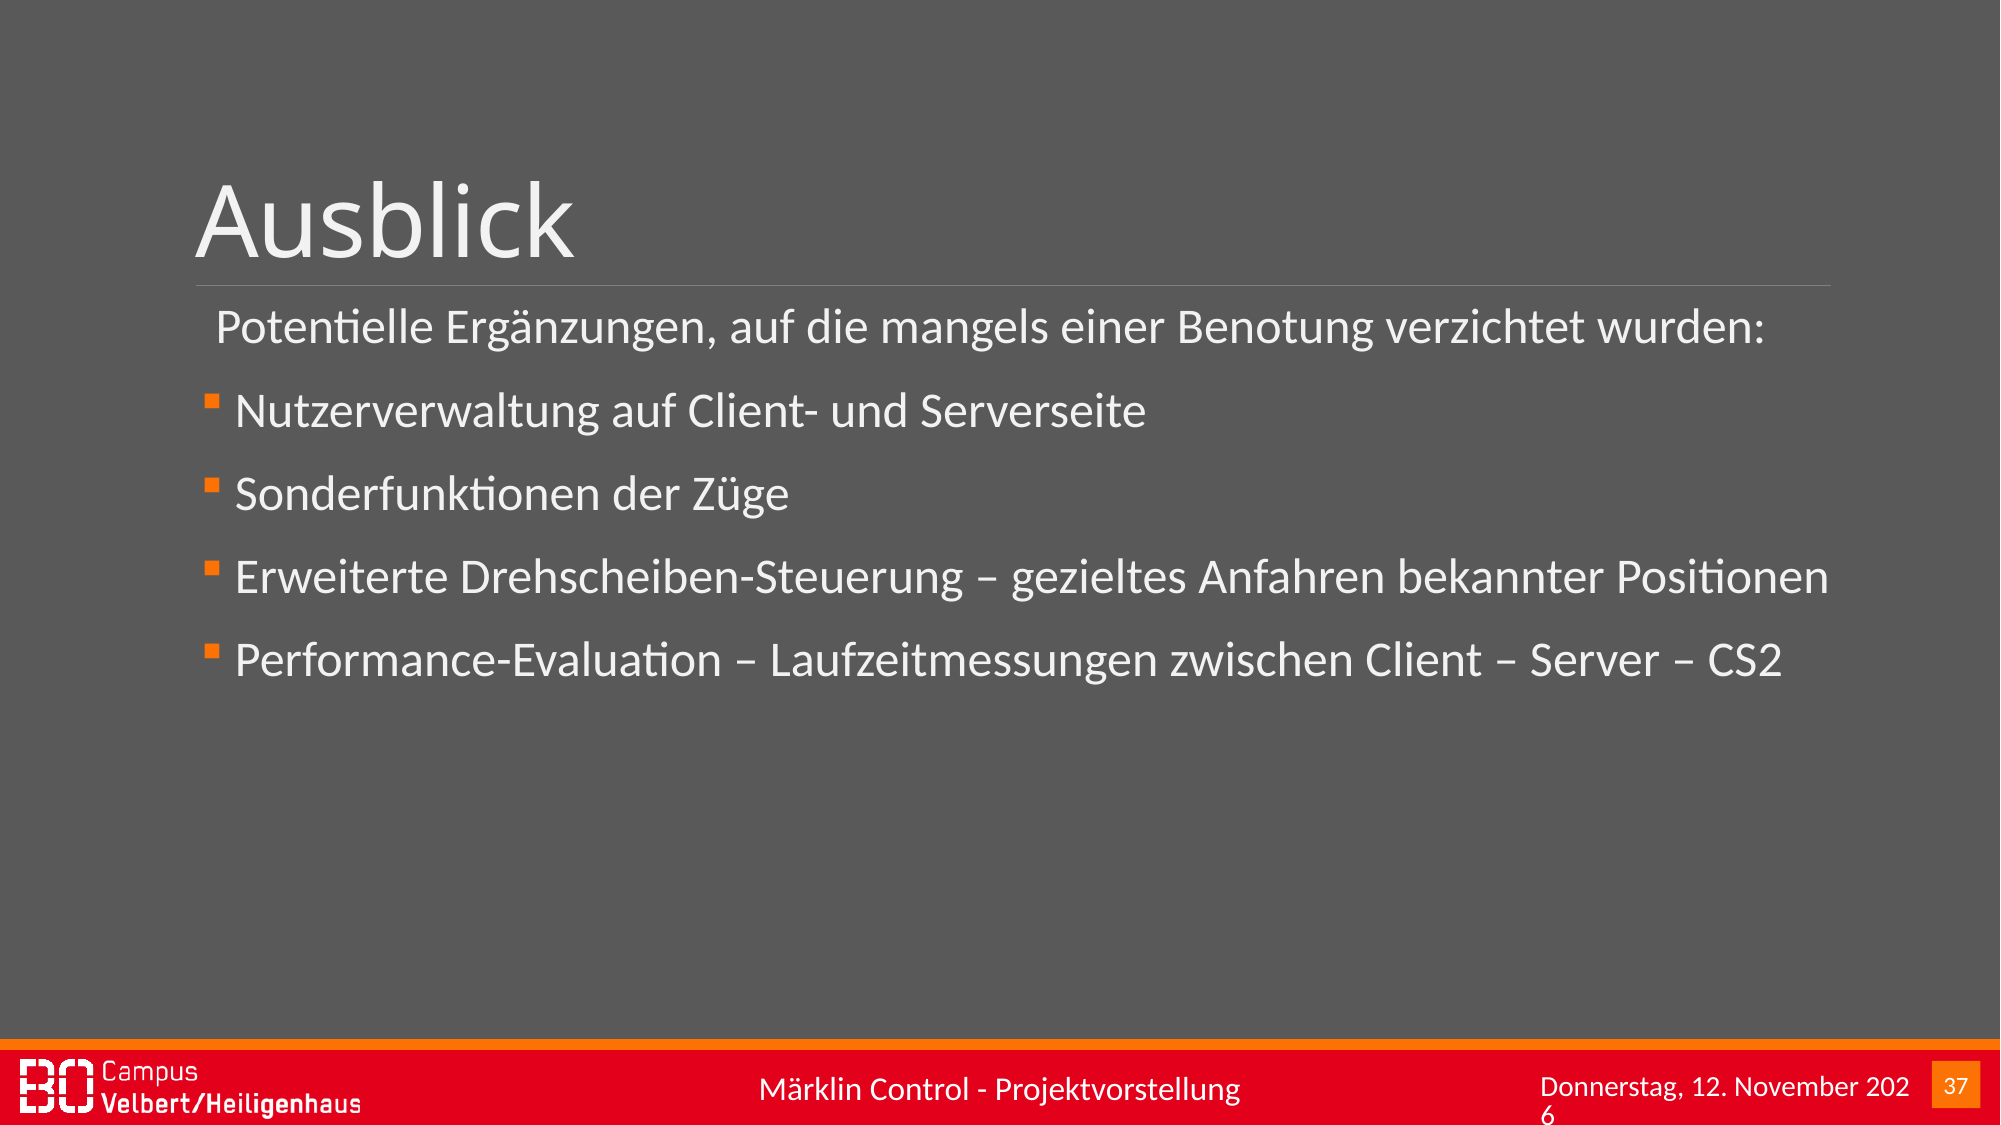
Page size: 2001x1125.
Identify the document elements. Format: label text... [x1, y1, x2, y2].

picture [101, 1057, 365, 1120]
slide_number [1525, 1054, 1931, 1115]
slide_number 37 [1931, 1060, 1981, 1109]
list Potentielle Ergänzungen, auf die mangels einer Benotung verzichtet wurden: Nutzerverwaltung auf Client- und Serverseite Sonderfunktionen der Züge Erweiterte Drehscheiben-Steuerung – gezieltes Anfahren bekannter Positionen Performance-Evaluation – Laufzeitmessungen zwischen Client – Server – CS2 [200, 293, 1851, 954]
picture [19, 1059, 94, 1113]
title Ausblick [180, 47, 1830, 285]
